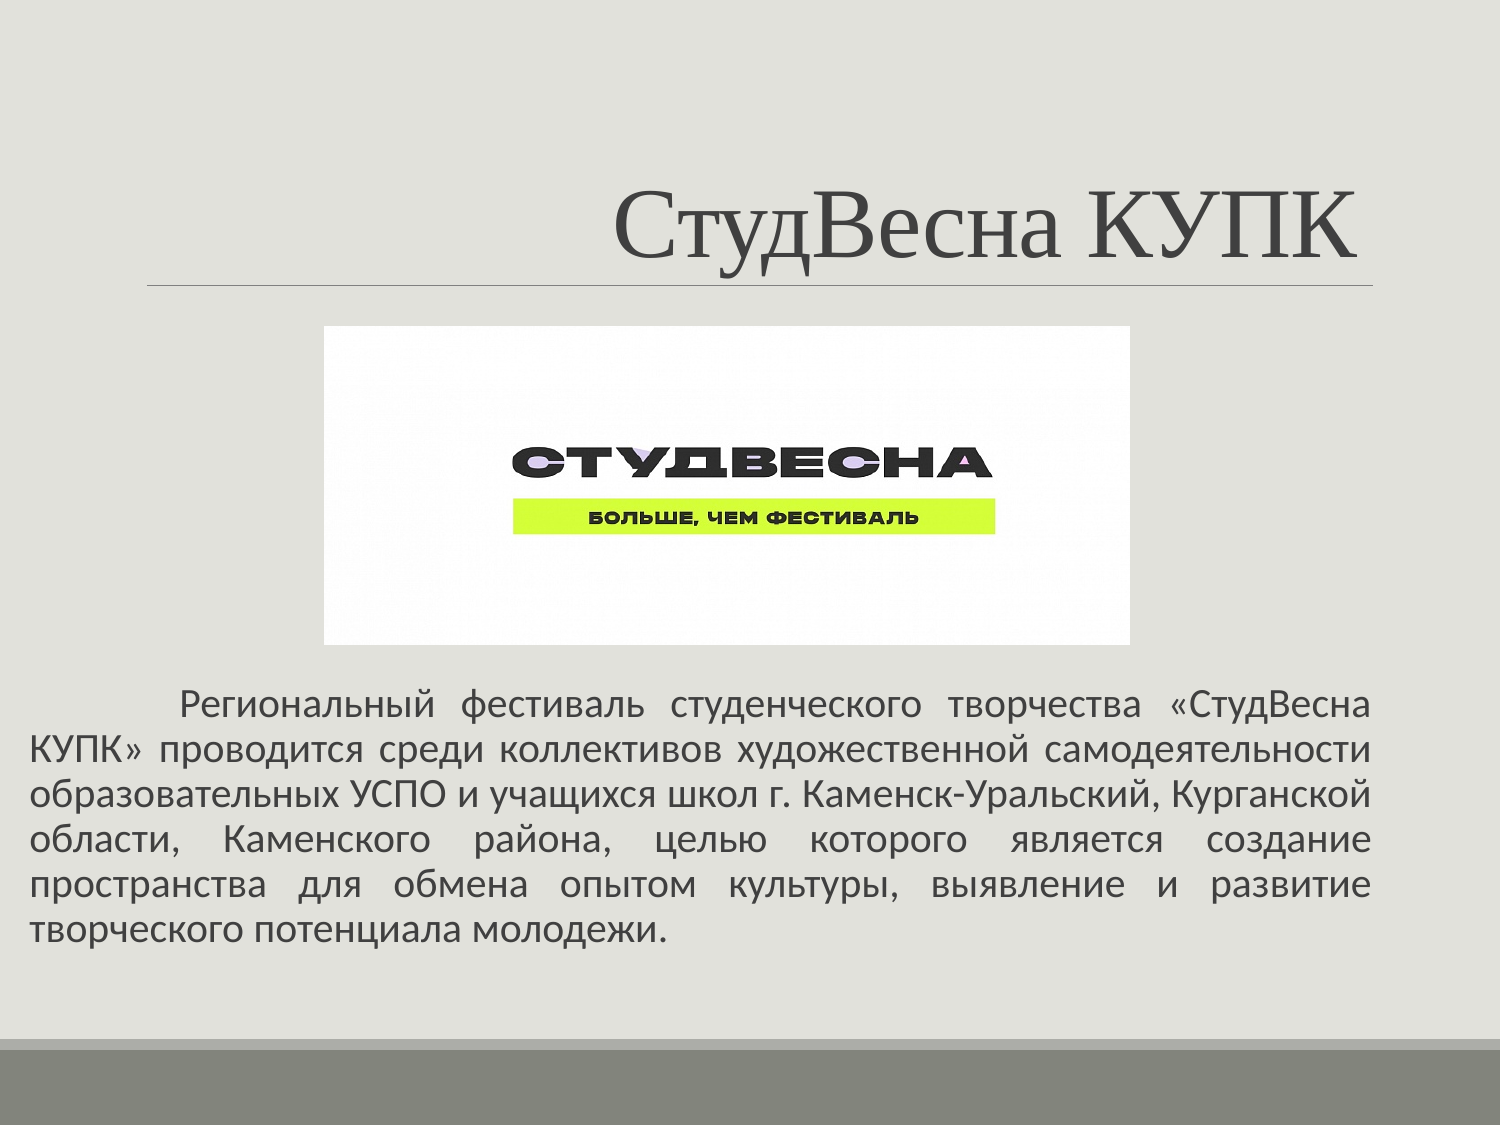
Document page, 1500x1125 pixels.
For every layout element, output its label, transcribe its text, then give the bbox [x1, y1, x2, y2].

title СтудВесна КУПК [135, 47, 1373, 285]
list Региональный фестиваль студенческого творчества «СтудВесна КУПК» проводится среди коллективов художественной самодеятельности образовательных УСПО и учащихся школ г. Каменск-Уральский, Курганской области, Каменского района, целью которого является создание пространства для обмена опытом культуры, выявление и развитие творческого потенциала молодежи. [29, 302, 1373, 963]
picture [324, 325, 1130, 646]
